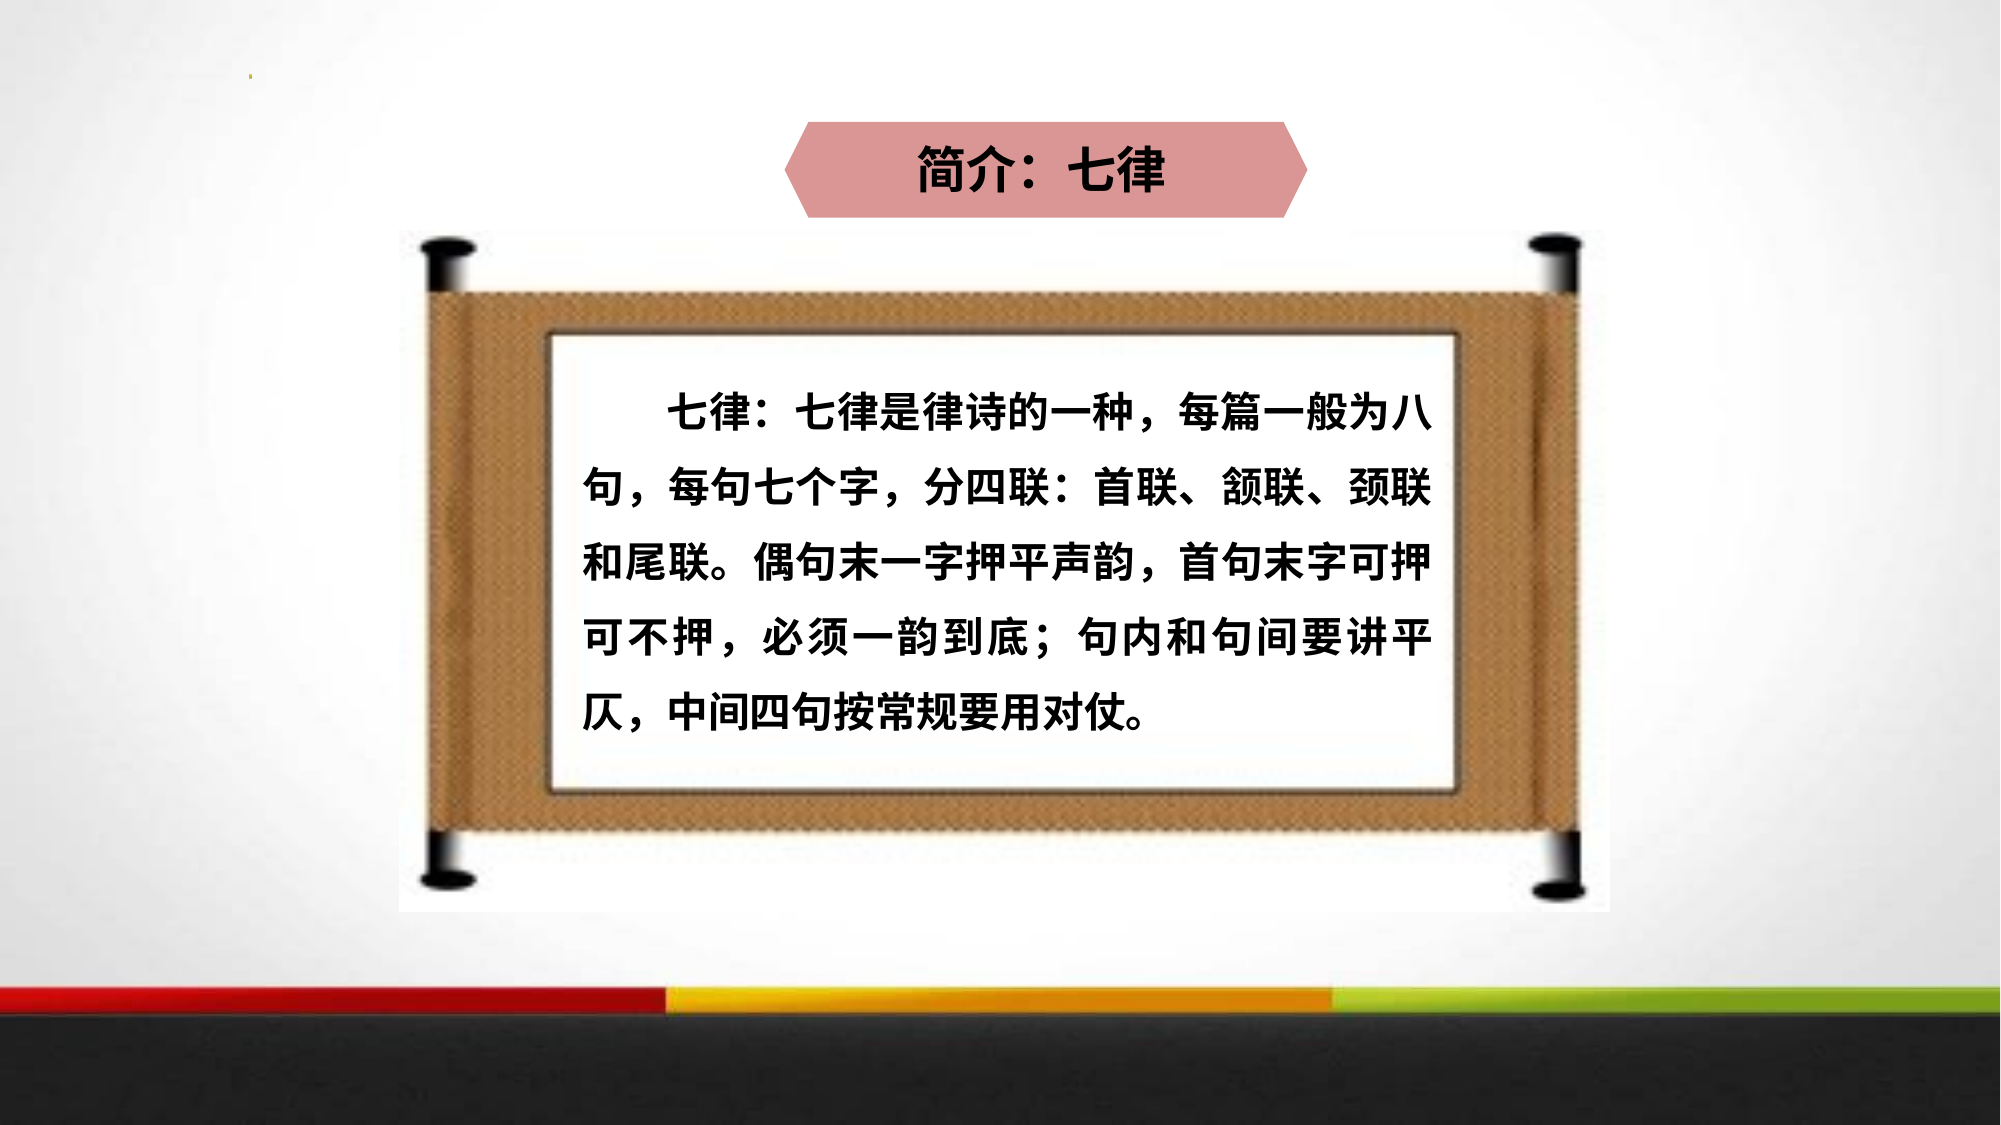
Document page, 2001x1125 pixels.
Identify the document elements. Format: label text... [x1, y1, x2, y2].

text_box [782, 119, 1310, 220]
text_box 简介：七律 [902, 131, 1182, 206]
picture [0, 0, 2001, 1125]
